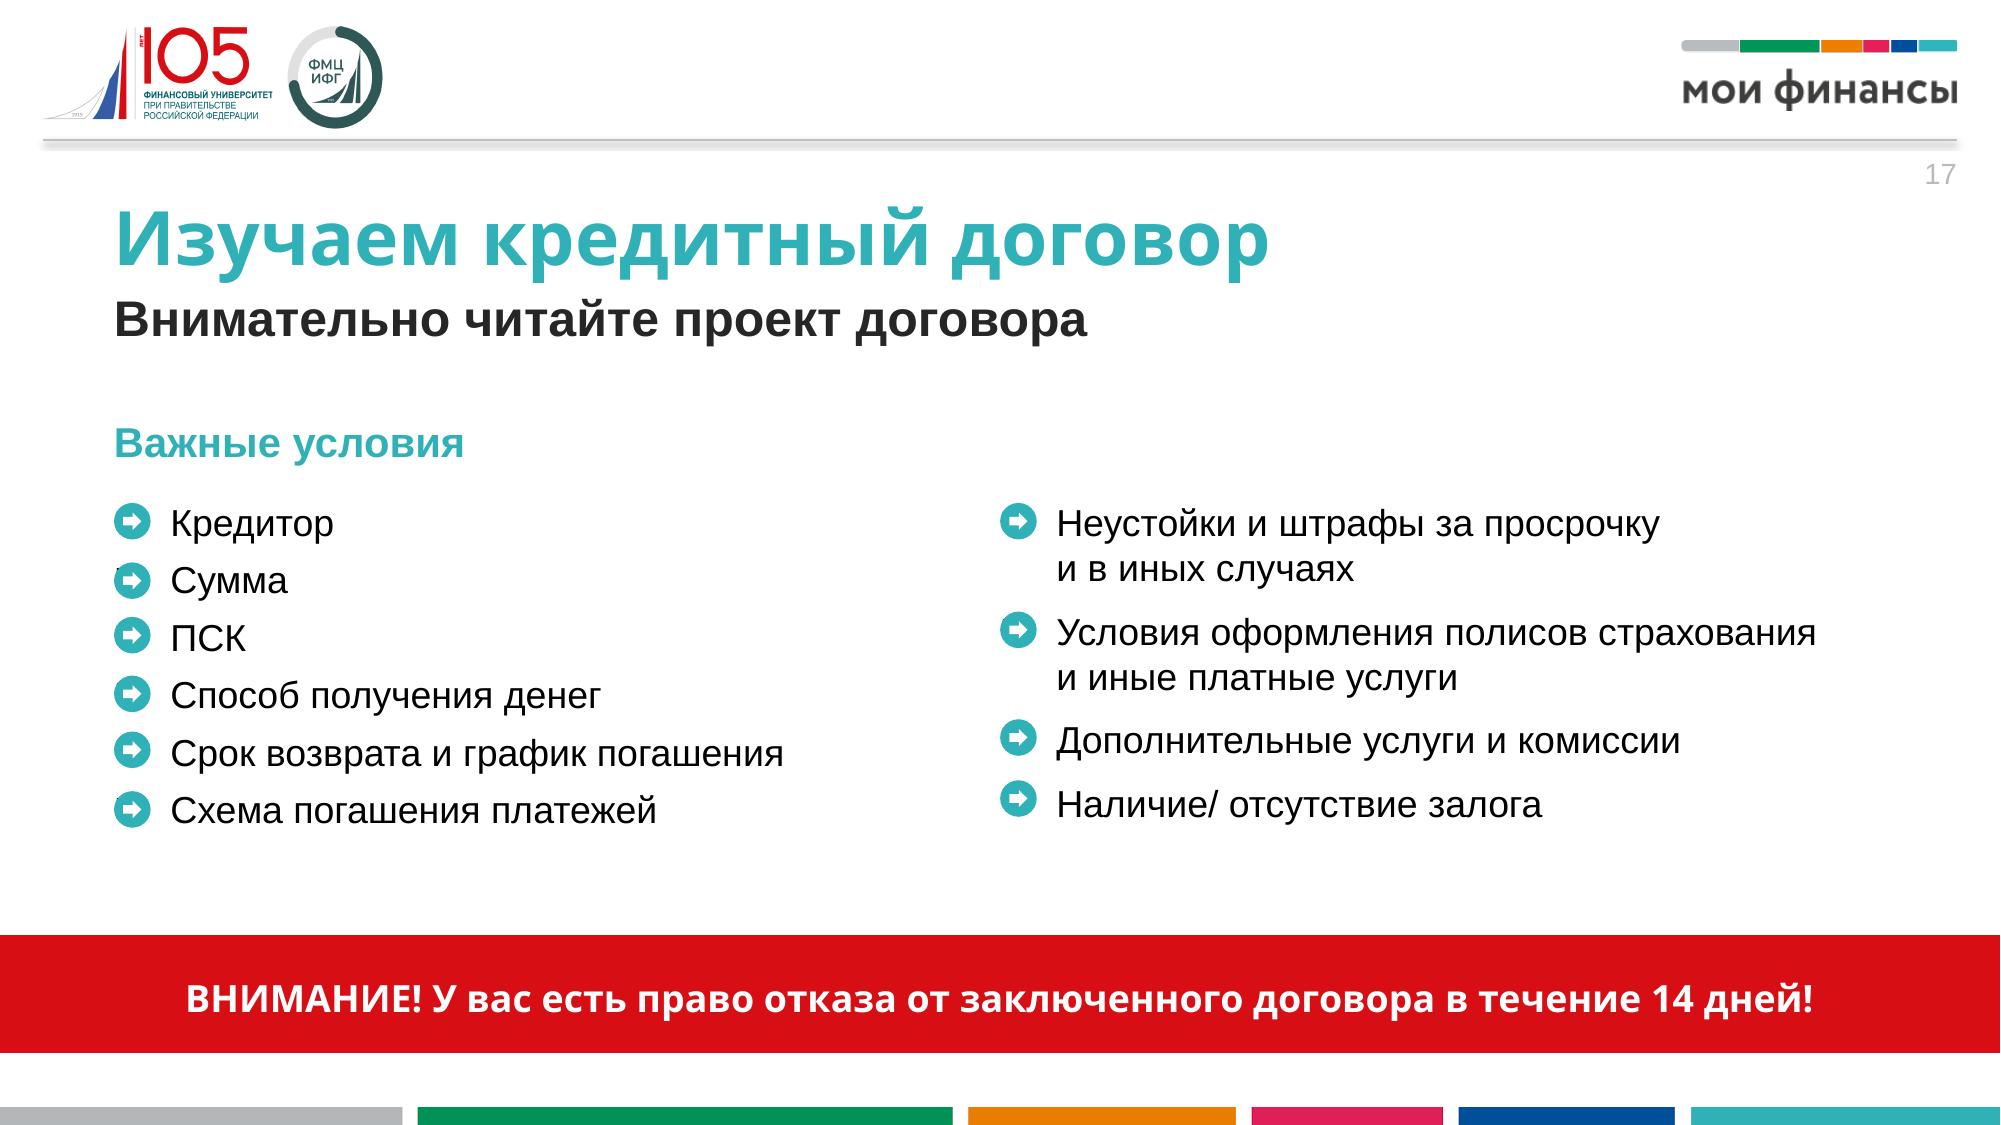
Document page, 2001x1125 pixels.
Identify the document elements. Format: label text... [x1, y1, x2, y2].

text_box Важные условия [114, 416, 671, 467]
text_box Внимательно читайте проект договора [114, 286, 1212, 347]
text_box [999, 502, 1037, 540]
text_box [113, 731, 151, 769]
picture [30, 27, 273, 129]
text_box ВНИМАНИЕ! У вас есть право отказа от заключенного договора в течение 14 дней! [94, 974, 1906, 1020]
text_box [999, 718, 1037, 756]
text_box [0, 933, 2000, 1055]
text_box Изучаем кредитный договор [113, 190, 1663, 281]
text_box 17 [1883, 155, 1957, 191]
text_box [999, 611, 1037, 649]
picture [0, 1107, 2000, 1125]
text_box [113, 616, 151, 654]
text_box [113, 562, 151, 600]
text_box Неустойки и штрафы за просрочку и в иных случаях Условия оформления полисов страхования и иные платные услуги Дополнительные услуги и комиссии Наличие/ отсутствие залога [999, 498, 1848, 826]
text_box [113, 790, 151, 828]
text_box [113, 502, 151, 540]
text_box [999, 779, 1037, 817]
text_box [113, 675, 151, 713]
text_box Кредитор Сумма ПСК Способ получения денег Срок возврата и график погашения Схема погашения платежей [114, 498, 818, 832]
picture [283, 26, 386, 129]
